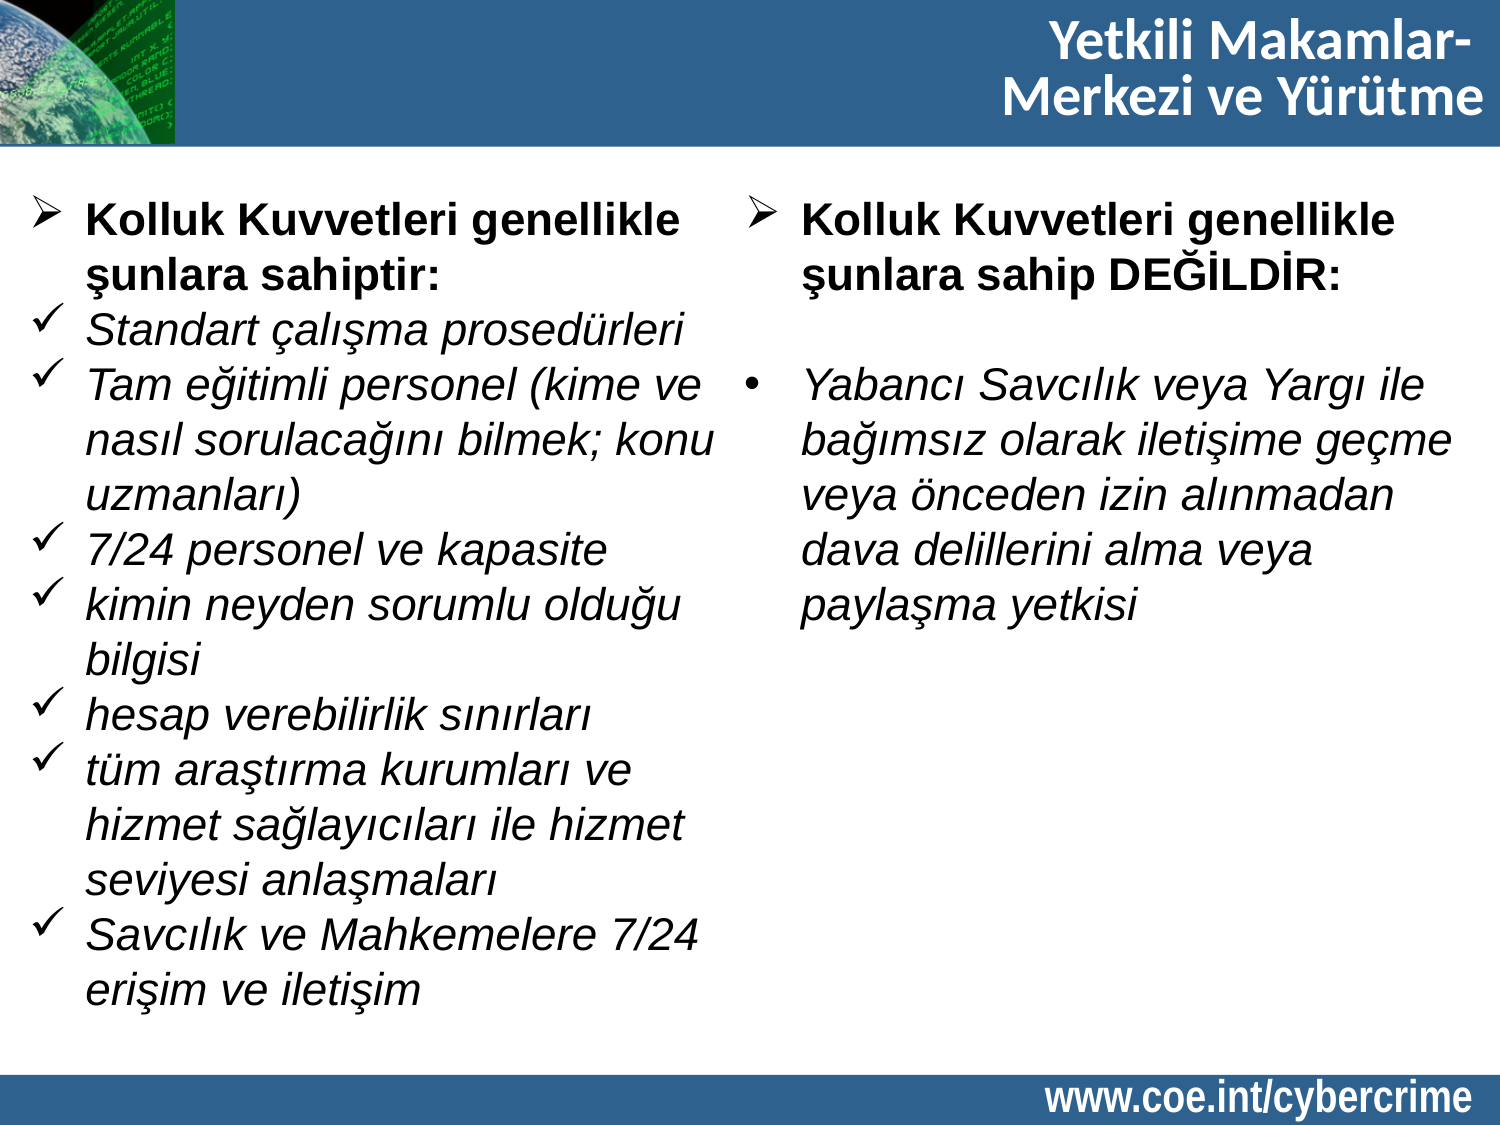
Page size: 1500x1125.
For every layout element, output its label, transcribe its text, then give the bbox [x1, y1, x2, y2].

text_box Kolluk Kuvvetleri genellikle şunlara sahiptir: Standart çalışma prosedürleri Tam eğitimli personel (kime ve nasıl sorulacağını bilmek; konu uzmanları) 7/24 personel ve kapasite kimin neyden sorumlu olduğu bilgisi hesap verebilirlik sınırları tüm araştırma kurumları ve hizmet sağlayıcıları ile hizmet seviyesi anlaşmaları Savcılık ve Mahkemelere 7/24 erişim ve iletişim [14, 182, 765, 1077]
text_box Kolluk Kuvvetleri genellikle şunlara sahip DEĞİLDİR: Yabancı Savcılık veya Yargı ile bağımsız olarak iletişime geçme veya önceden izin alınmadan dava delillerini alma veya paylaşma yetkisi [729, 182, 1480, 637]
text_box Yetkili Makamlar- Merkezi ve Yürütme [177, 0, 1500, 149]
picture [0, 0, 175, 144]
text_box www.coe.int/cybercrime [1030, 1059, 1500, 1125]
text_box [0, 1073, 1030, 1125]
